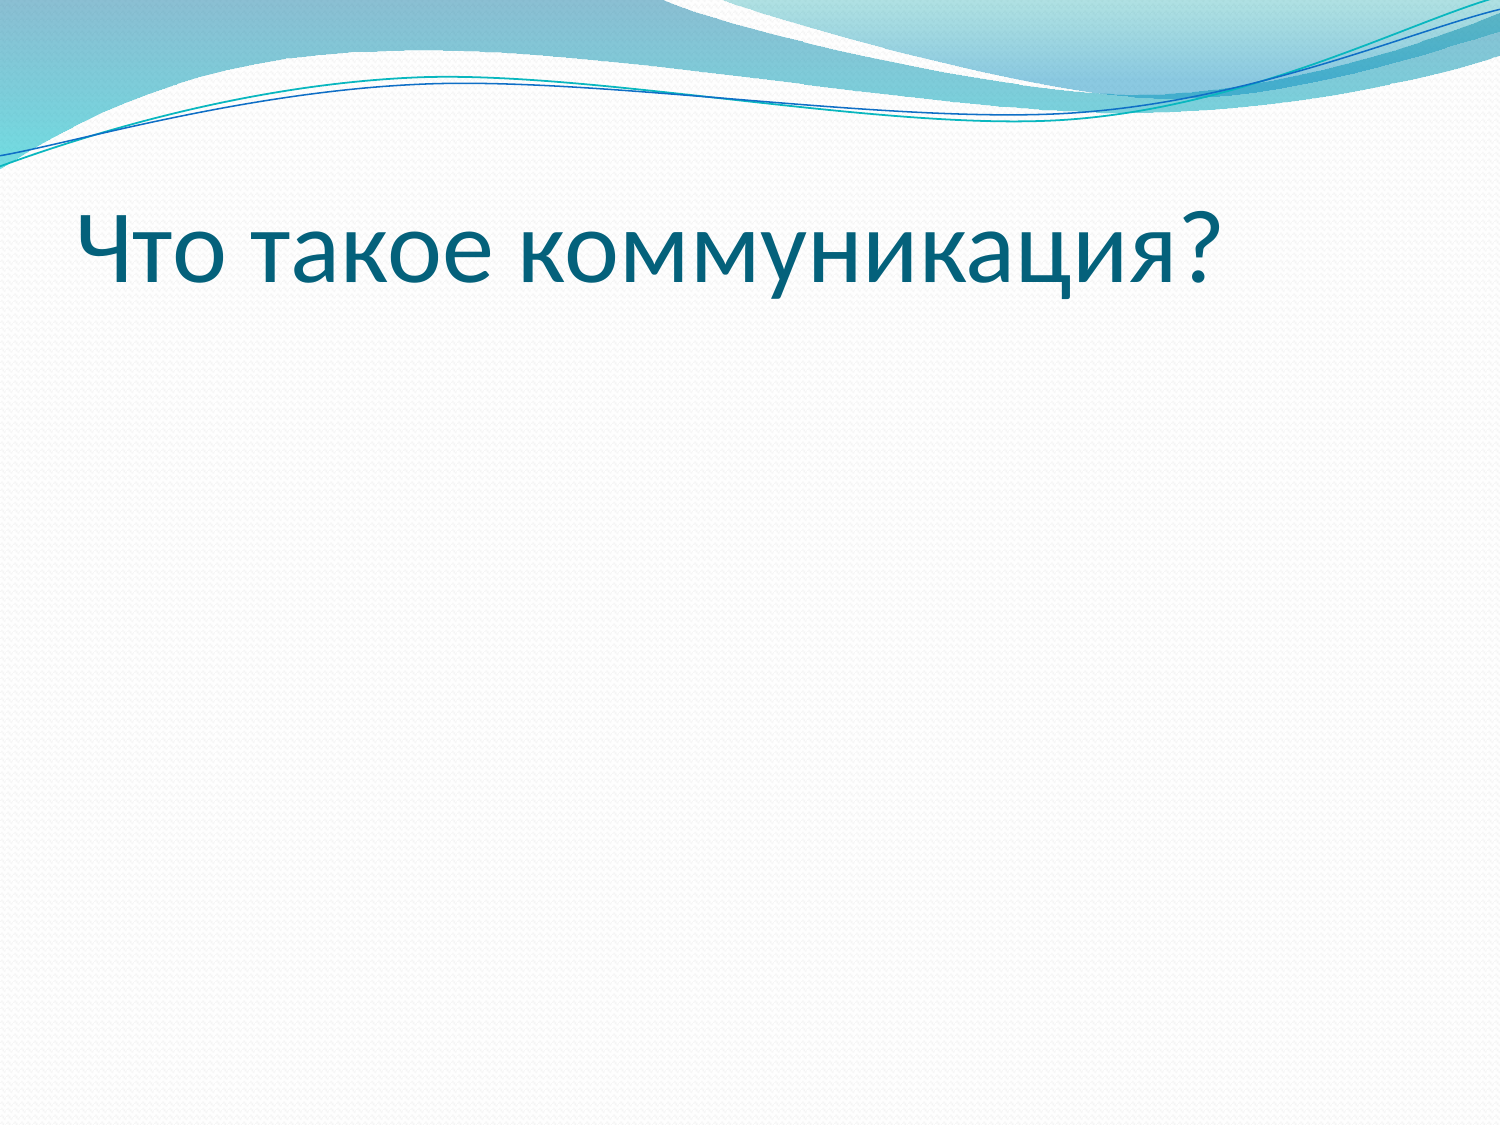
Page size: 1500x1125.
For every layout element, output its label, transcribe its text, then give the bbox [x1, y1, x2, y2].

title Что такое коммуникация? [75, 115, 1425, 303]
